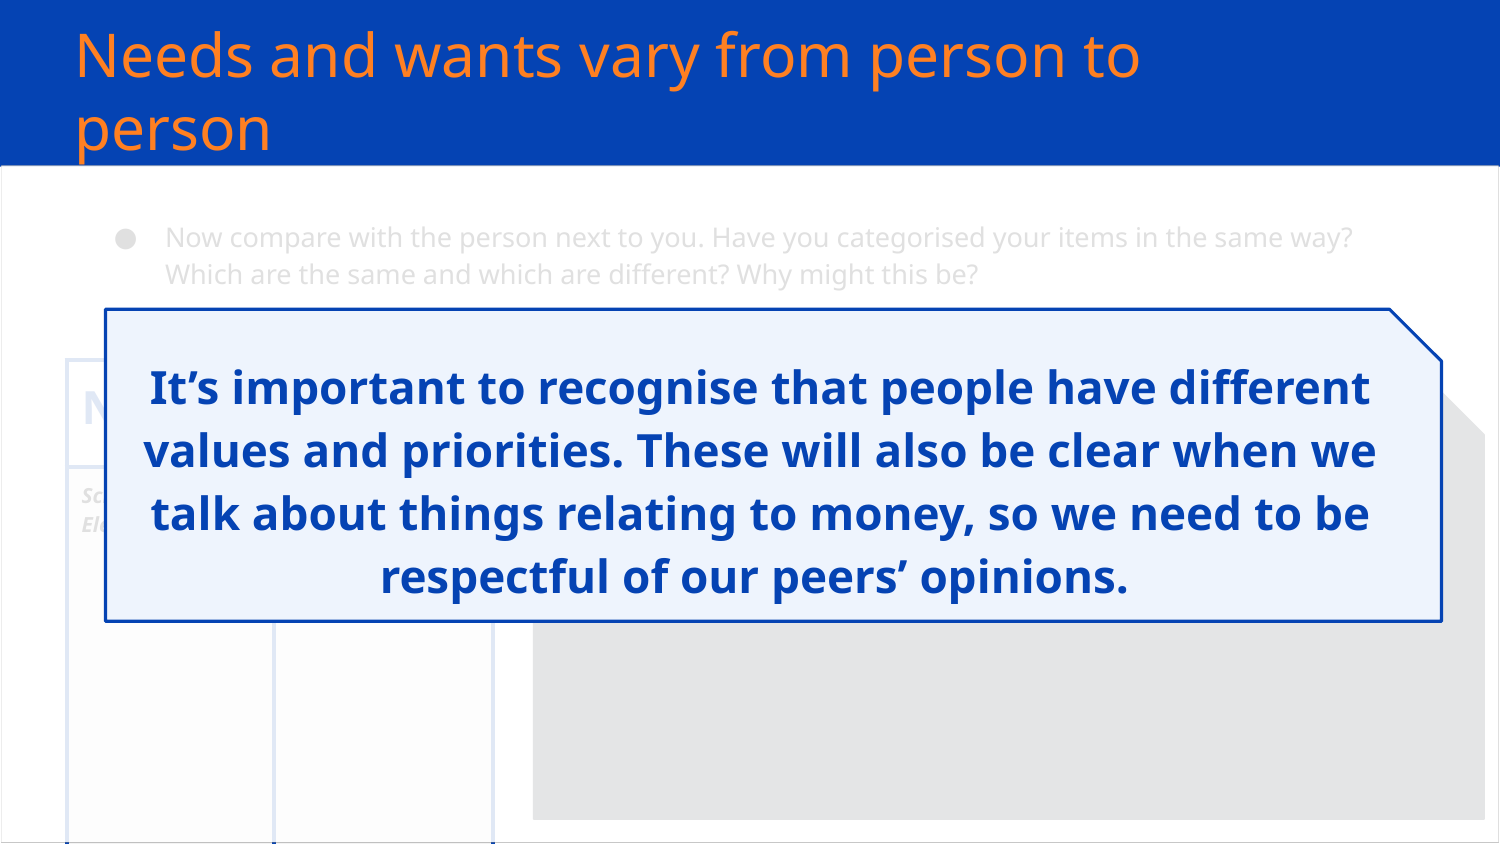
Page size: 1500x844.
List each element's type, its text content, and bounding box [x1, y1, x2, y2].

picture [0, 164, 1500, 844]
title Needs and wants vary from person to person [59, 47, 1328, 132]
